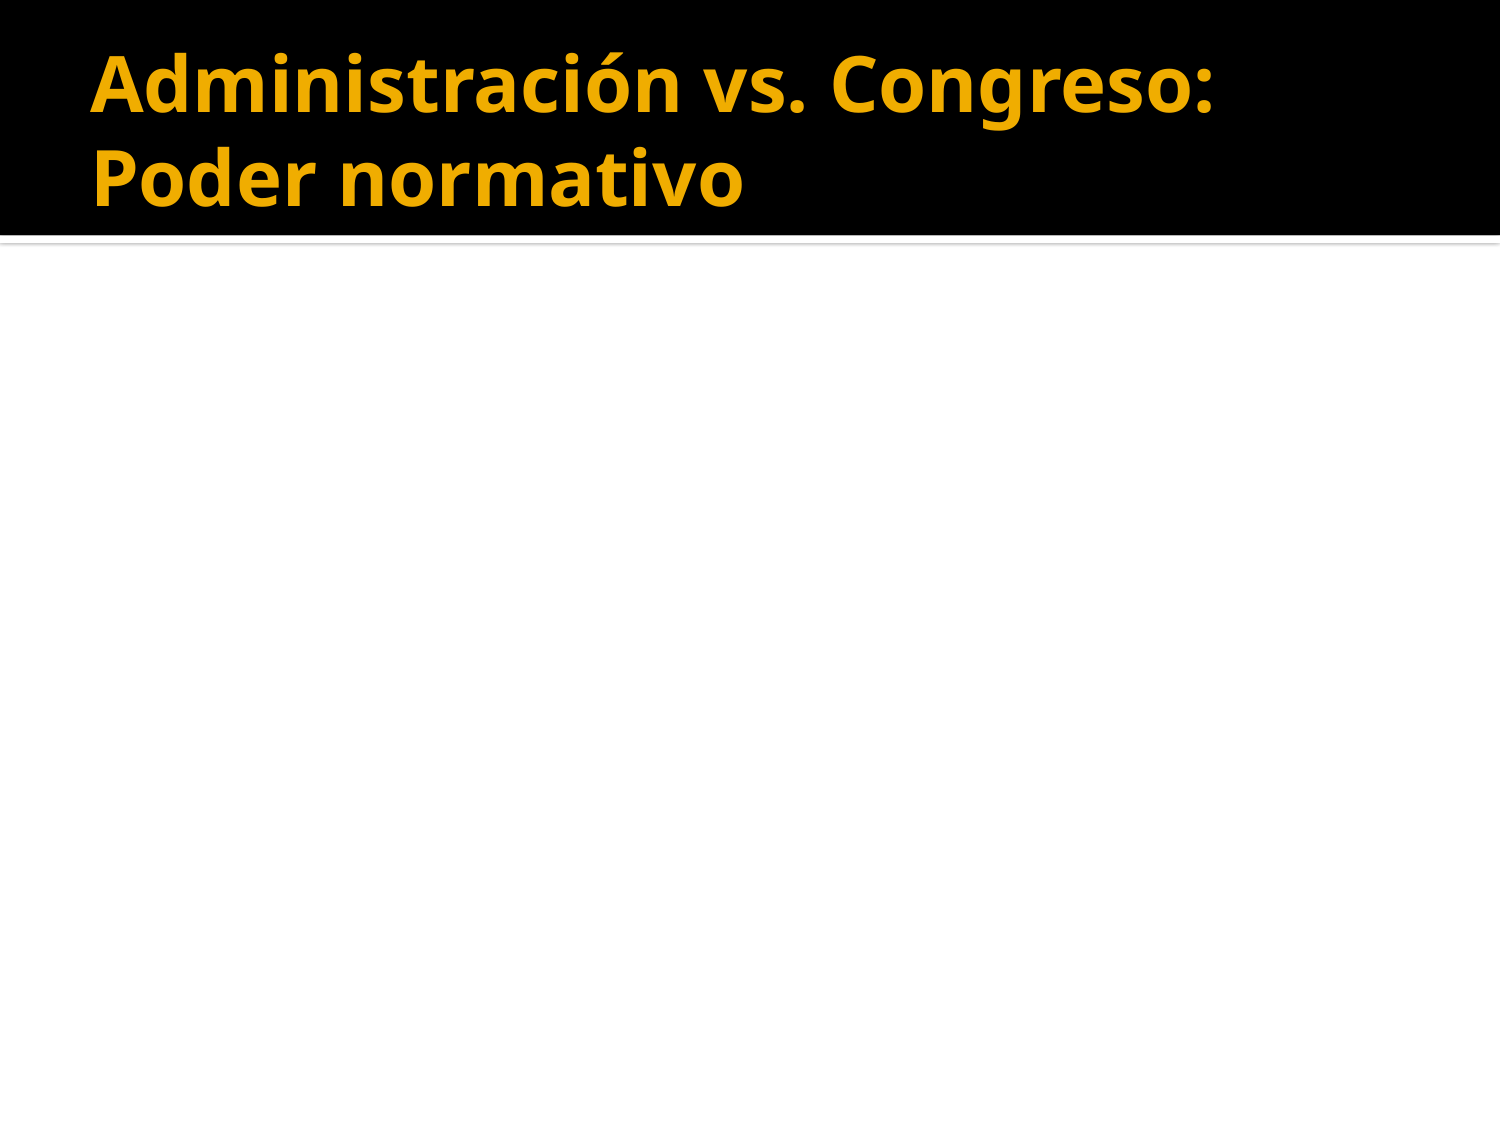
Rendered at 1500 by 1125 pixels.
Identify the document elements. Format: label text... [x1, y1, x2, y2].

title Administración vs. Congreso: Poder normativo [75, 25, 1425, 231]
